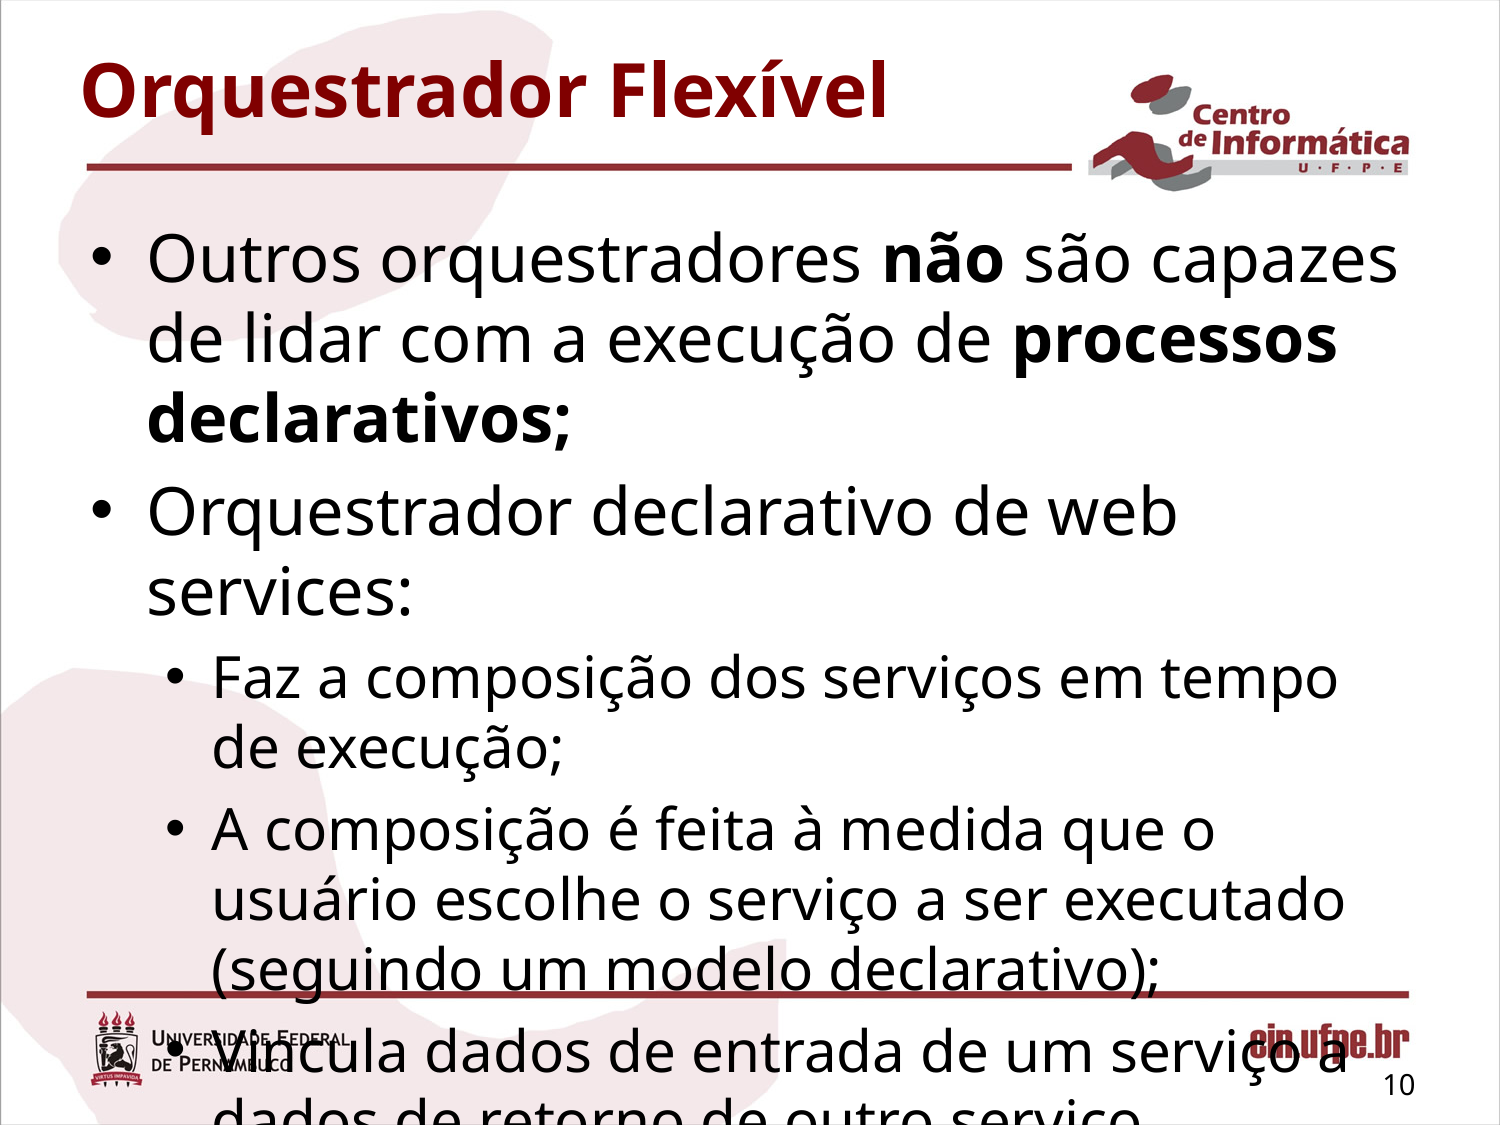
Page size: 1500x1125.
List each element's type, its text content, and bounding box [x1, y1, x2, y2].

list Outros orquestradores não são capazes de lidar com a execução de processos declarativos; Orquestrador declarativo de web services: Faz a composição dos serviços em tempo de execução; A composição é feita à medida que o usuário escolhe o serviço a ser executado (seguindo um modelo declarativo); Vincula dados de entrada de um serviço a dados de retorno de outro serviço [74, 207, 1426, 1006]
title Orquestrador Flexível [64, 7, 1129, 169]
picture [0, 0, 1500, 1125]
slide_number 10 [1080, 1058, 1431, 1107]
